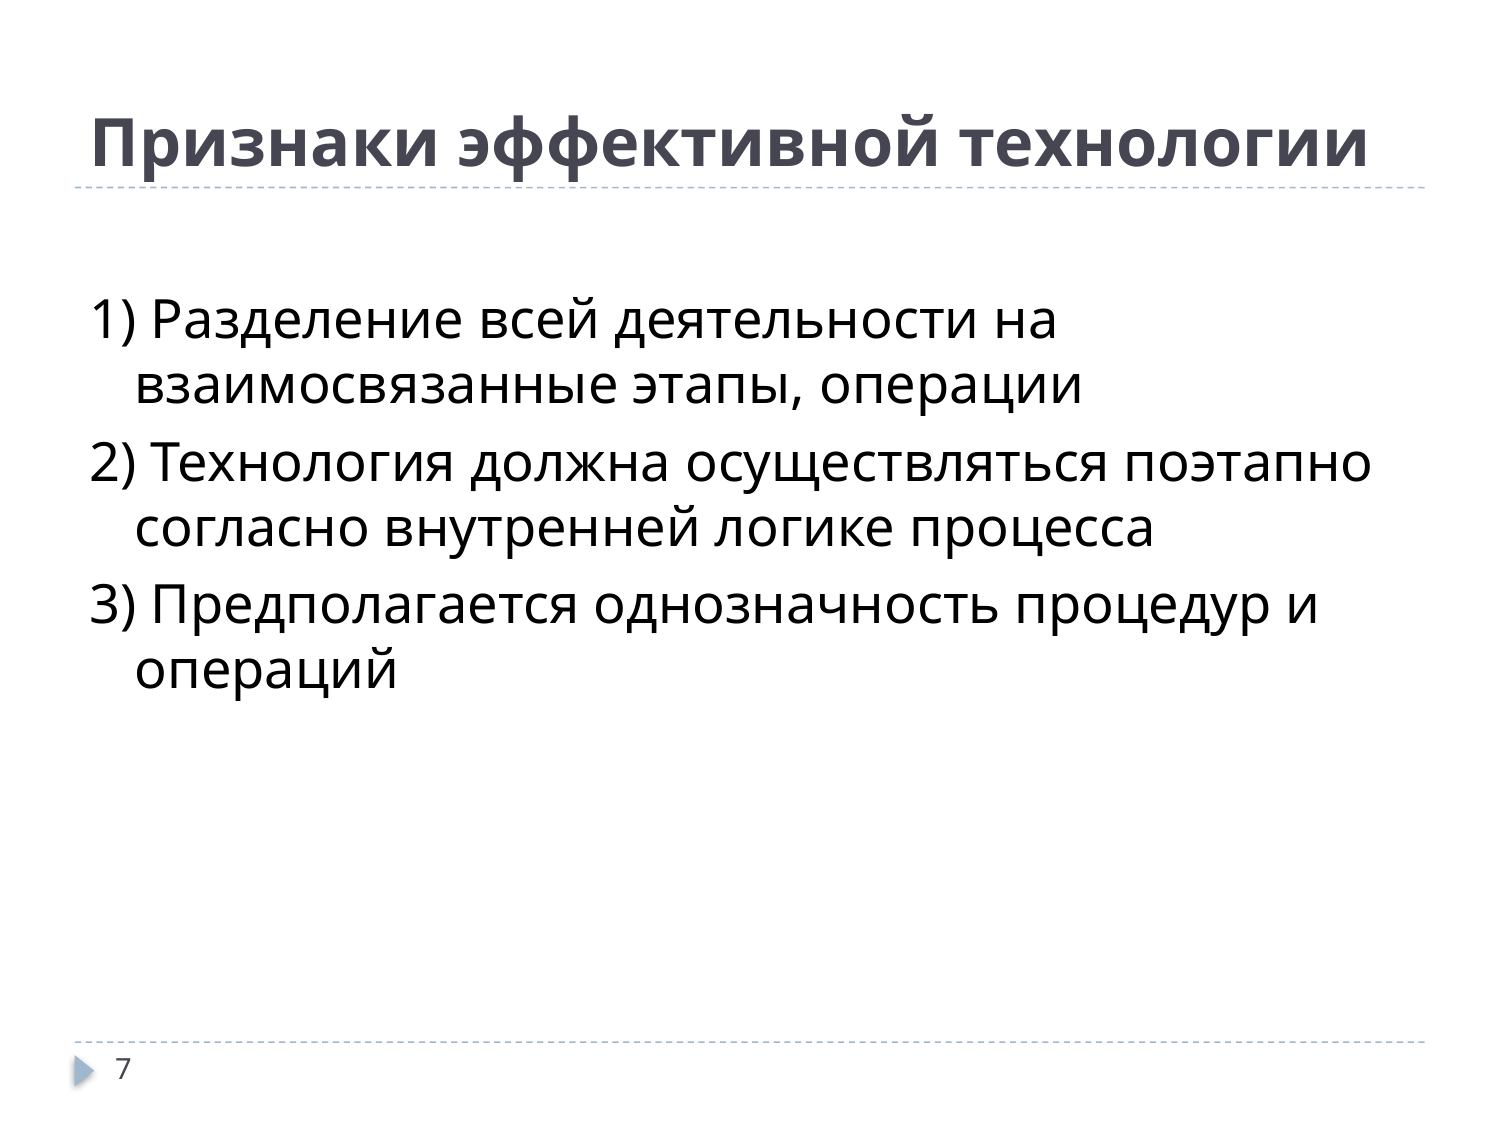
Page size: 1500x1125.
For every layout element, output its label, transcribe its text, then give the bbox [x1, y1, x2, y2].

list 1) Разделение всей деятельности на взаимосвязанные этапы, операции 2) Технология должна осуществляться поэтапно согласно внутренней логике процесса 3) Предполагается однозначность процедур и операций [75, 200, 1425, 1010]
slide_number 7 [100, 1042, 426, 1103]
title Признаки эффективной технологии [75, 24, 1425, 188]
